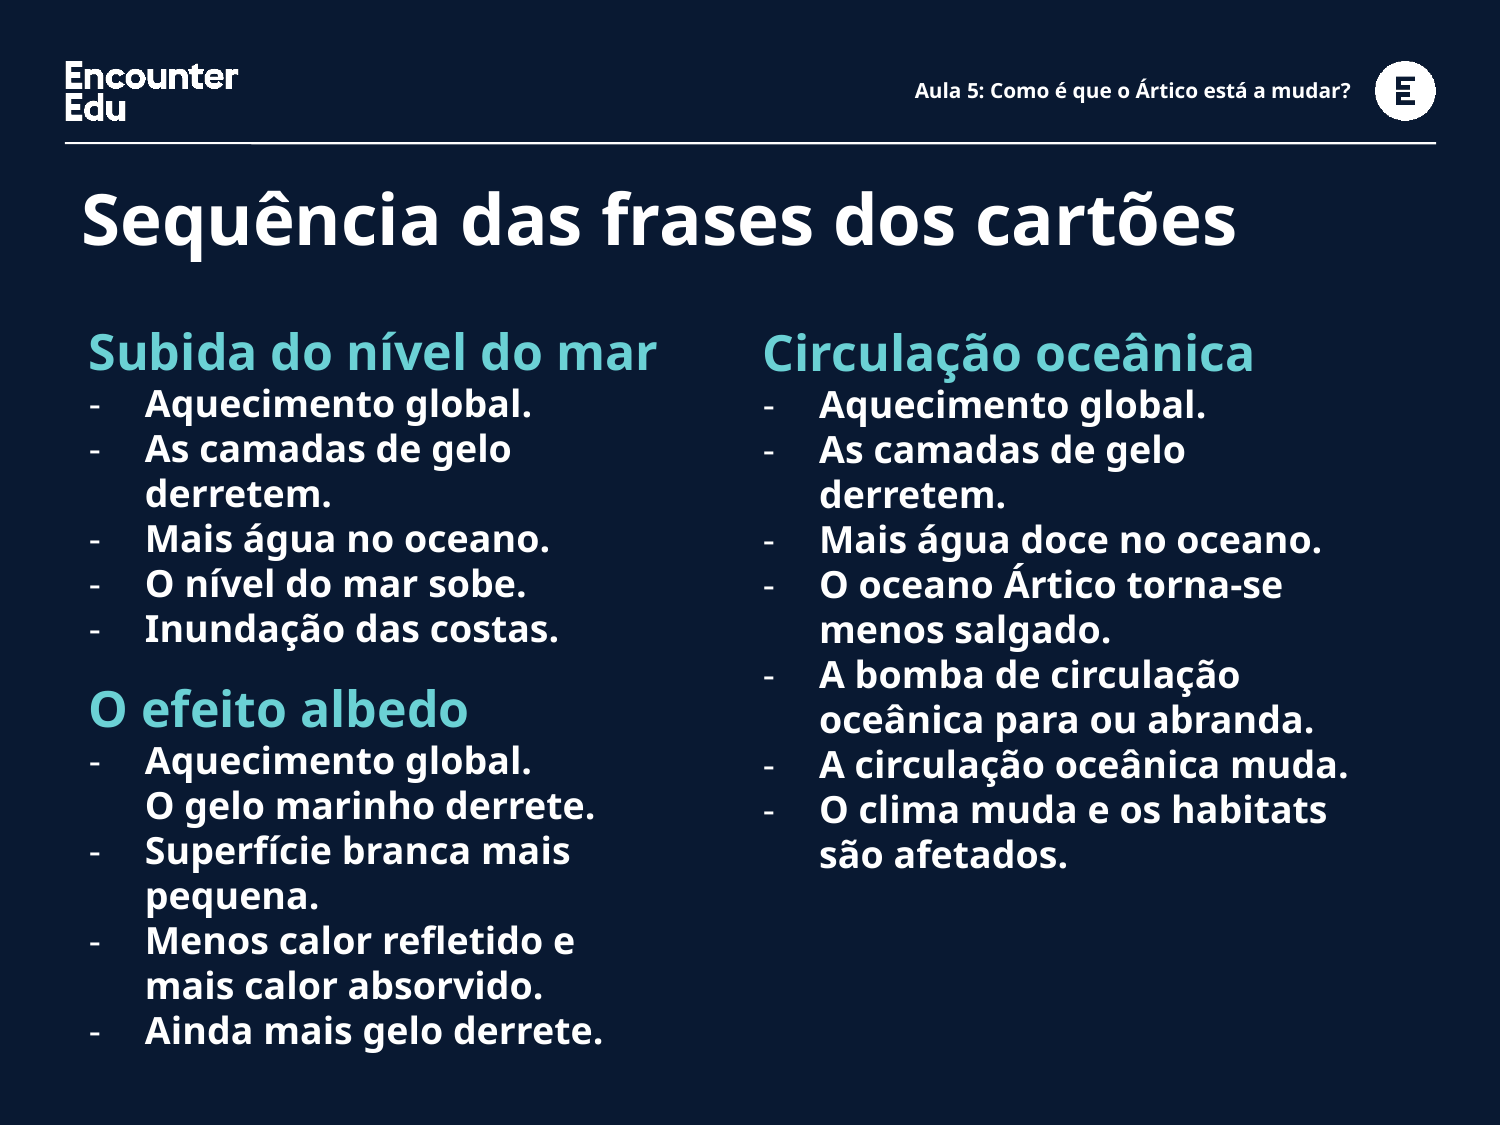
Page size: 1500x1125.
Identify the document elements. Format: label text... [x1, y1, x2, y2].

picture [61, 59, 243, 122]
title Aula 5: Como é que o Ártico está a mudar? [675, 71, 1359, 113]
text_box O efeito albedo Aquecimento global. O gelo marinho derrete. Superfície branca mais pequena. Menos calor refletido e mais calor absorvido. Ainda mais gelo derrete. [74, 669, 631, 1060]
text_box Sequência das frases dos cartões [73, 163, 1424, 367]
picture [1373, 59, 1437, 122]
text_box Subida do nível do mar Aquecimento global. As camadas de gelo derretem. Mais água no oceano. O nível do mar sobe. Inundação das costas. [73, 313, 679, 658]
text_box Circulação oceânica Aquecimento global. As camadas de gelo derretem. Mais água doce no oceano. O oceano Ártico torna-se menos salgado. A bomba de circulação oceânica para ou abranda. A circulação oceânica muda. O clima muda e os habitats são afetados. [748, 313, 1365, 884]
